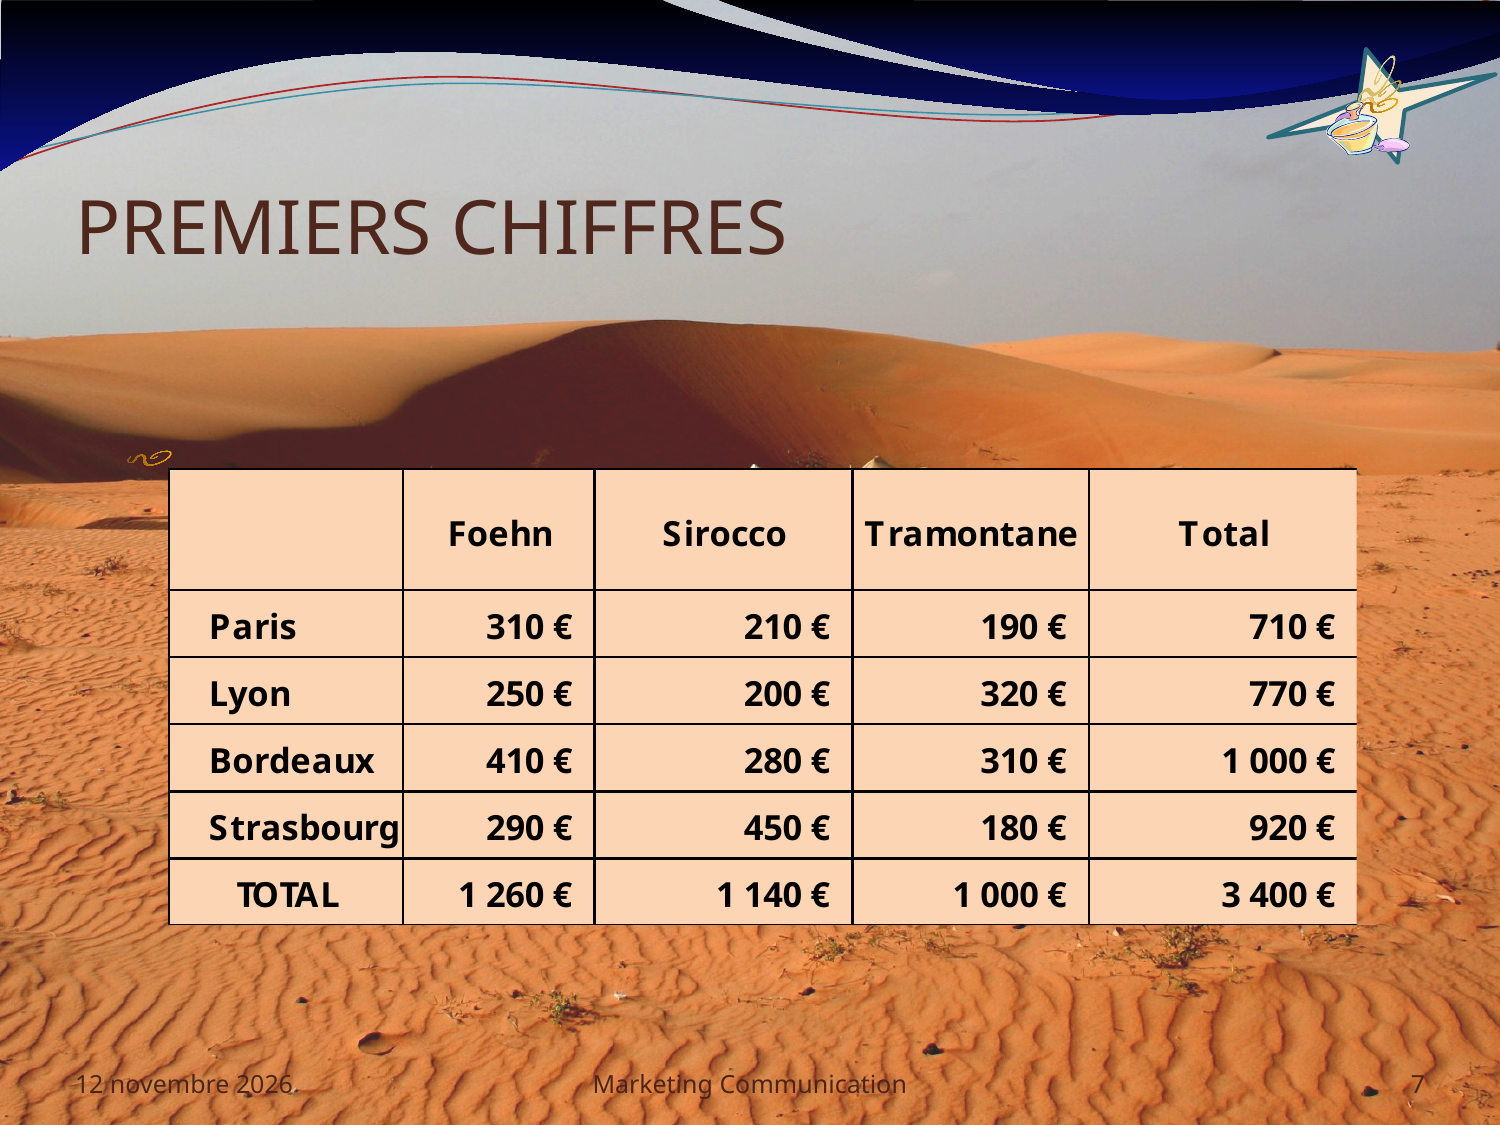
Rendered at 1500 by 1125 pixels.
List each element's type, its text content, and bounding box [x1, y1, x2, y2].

slide_number mai 09 [75, 1042, 425, 1103]
slide_number 7 [1299, 1042, 1425, 1103]
title Premiers Chiffres [75, 82, 1425, 270]
table_header 2007 [157, 463, 1368, 942]
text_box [167, 467, 1360, 927]
footer Marketing Communication [474, 1042, 1025, 1103]
